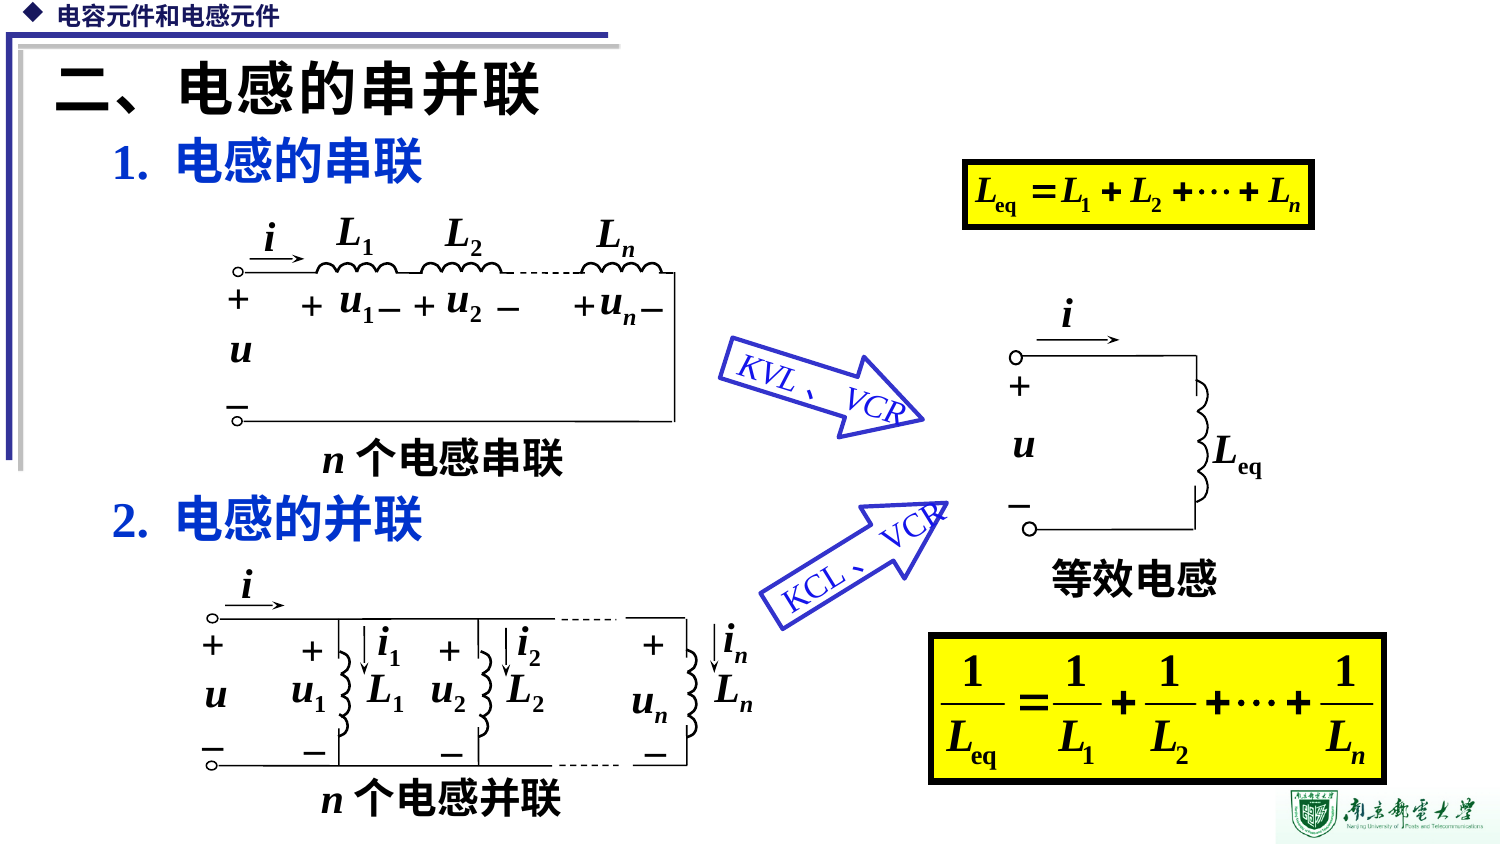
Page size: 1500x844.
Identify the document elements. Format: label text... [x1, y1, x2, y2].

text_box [933, 638, 1381, 779]
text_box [163, 555, 787, 824]
text_box 二、电感的串并联 [38, 44, 769, 129]
text_box 1. 电感的串联 [96, 122, 597, 197]
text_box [951, 280, 1381, 610]
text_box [192, 204, 698, 482]
text_box KVL、VCR [717, 335, 925, 440]
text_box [967, 165, 1309, 225]
picture [1275, 781, 1500, 844]
text_box 2. 电感的并联 [96, 479, 597, 555]
text_box KCL、VCR [790, 500, 946, 627]
